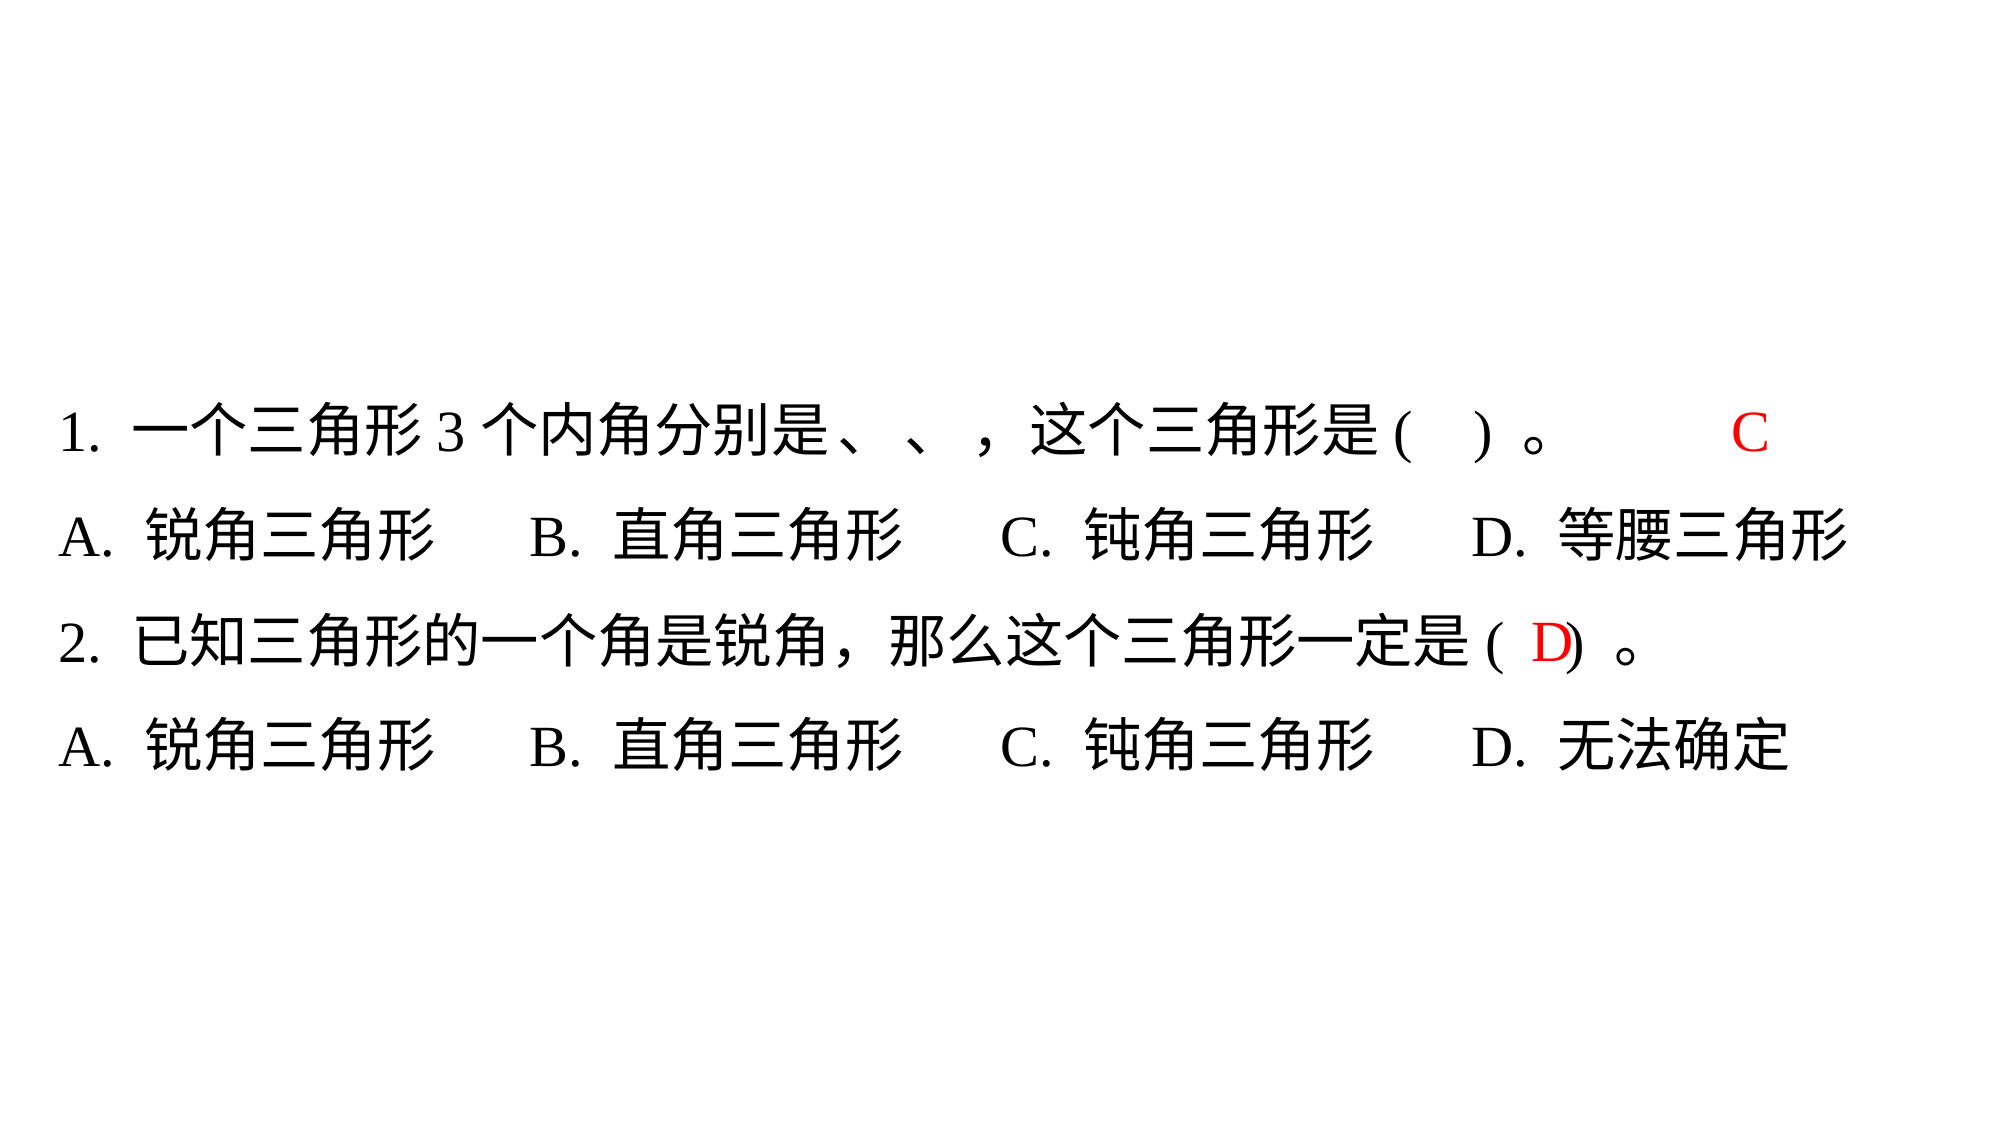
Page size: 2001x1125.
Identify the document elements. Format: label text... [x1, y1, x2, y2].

text_box C [1725, 358, 1778, 452]
text_box D [1525, 568, 1581, 663]
text_box 2. 已知三角形的一个角是锐角，那么这个三角形一定是( ) 。 A. 锐角三角形 B. 直角三角形 C. 钝角三角形 D. 无法确定 [58, 568, 1943, 767]
